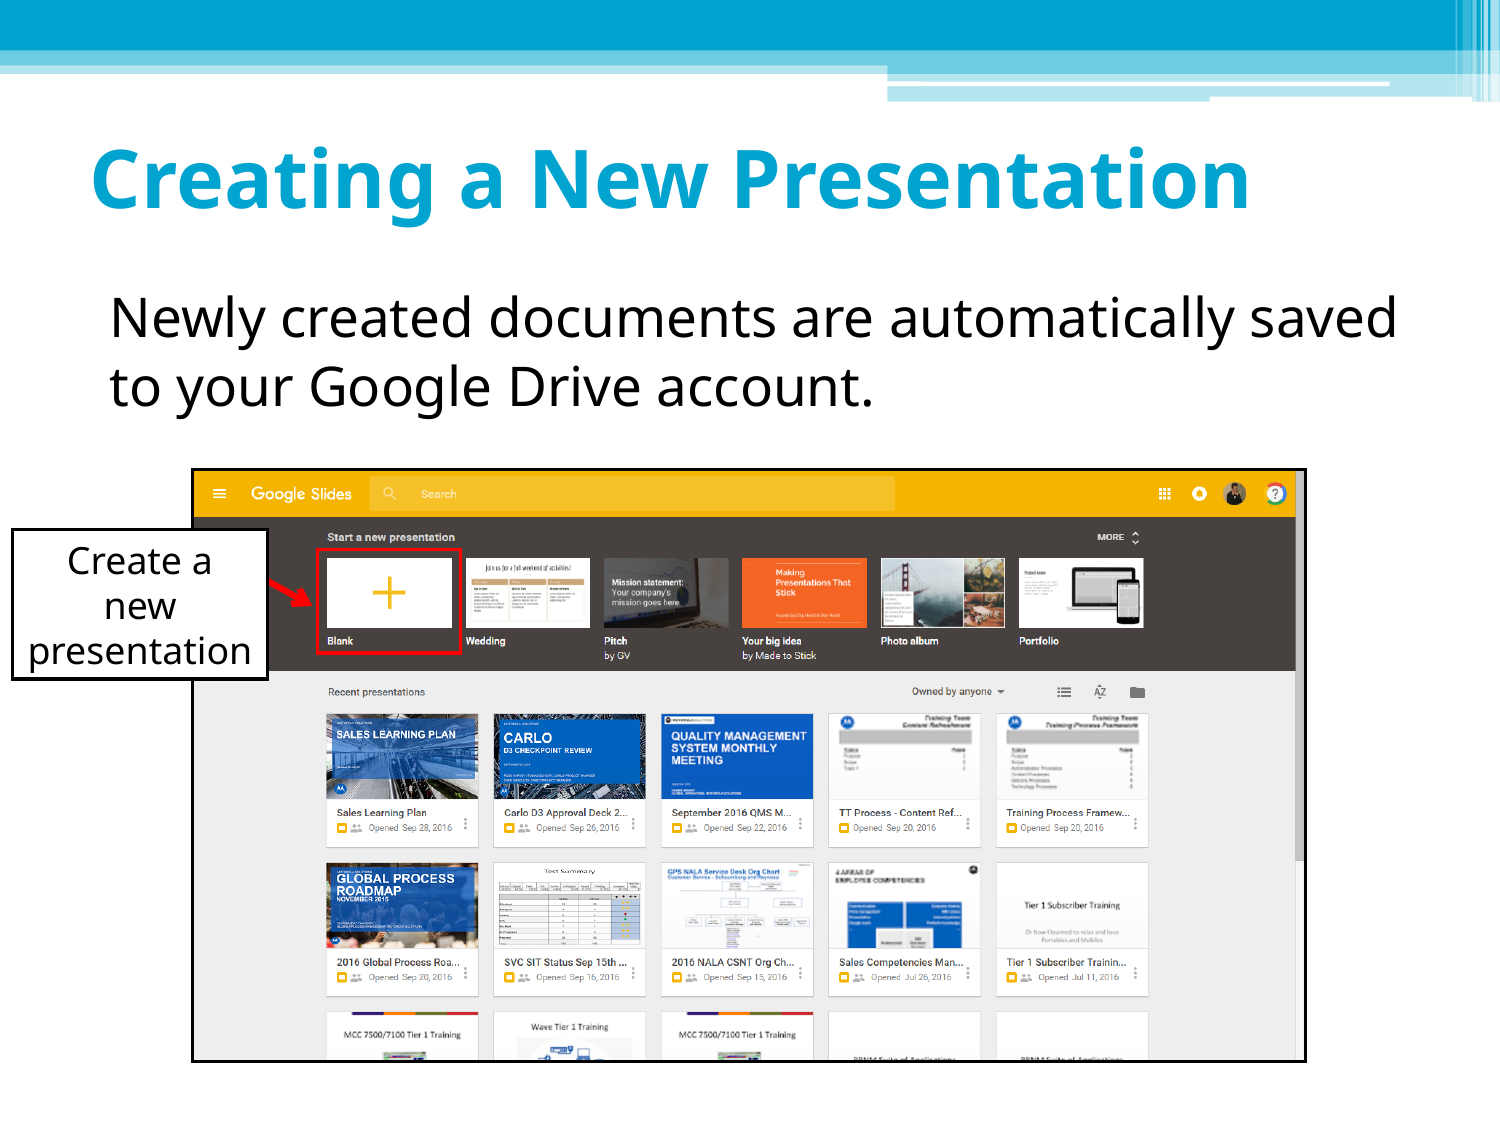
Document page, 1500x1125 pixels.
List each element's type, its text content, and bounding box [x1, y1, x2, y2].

text_box Create a new presentation [12, 529, 193, 680]
picture [193, 470, 1304, 1060]
title Creating a New Presentation [75, 90, 1418, 263]
list Newly created documents are automatically saved to your Google Drive account. [75, 275, 1418, 488]
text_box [199, 543, 313, 606]
